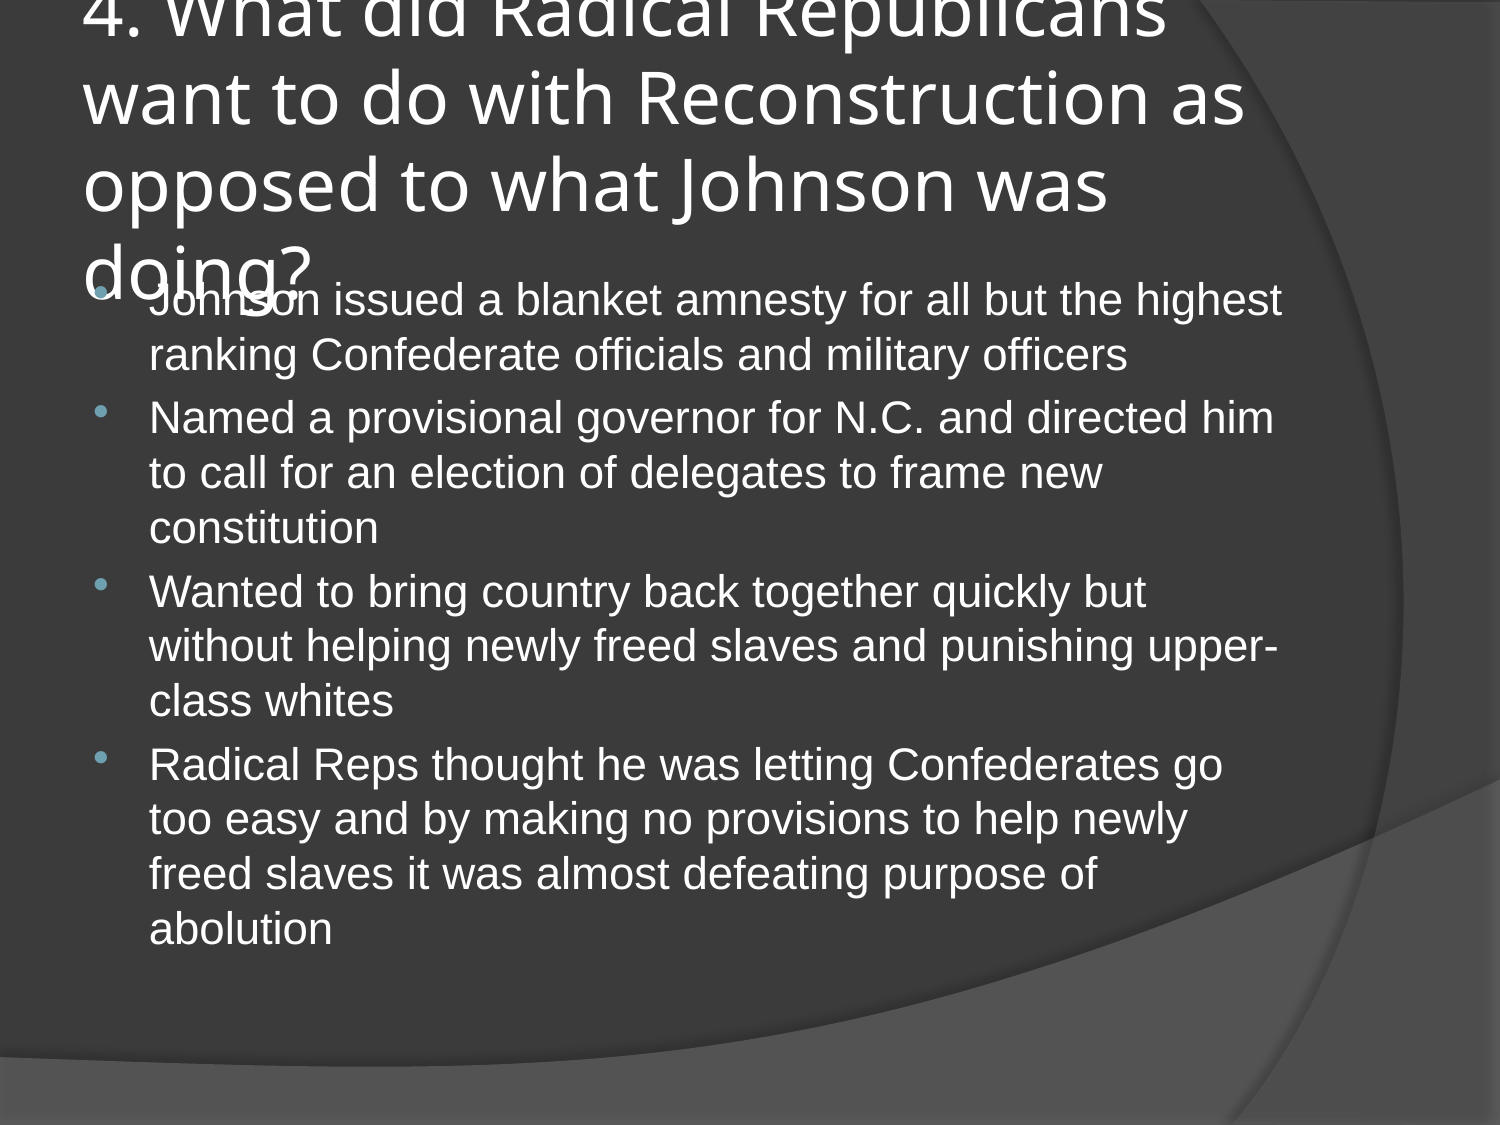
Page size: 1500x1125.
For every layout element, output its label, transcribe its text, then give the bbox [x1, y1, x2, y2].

list Johnson issued a blanket amnesty for all but the highest ranking Confederate officials and military officers Named a provisional governor for N.C. and directed him to call for an election of delegates to frame new constitution Wanted to bring country back together quickly but without helping newly freed slaves and punishing upper-class whites Radical Reps thought he was letting Confederates go too easy and by making no provisions to help newly freed slaves it was almost defeating purpose of abolution [75, 262, 1300, 1005]
title 4. What did Radical Republicans want to do with Reconstruction as opposed to what Johnson was doing? [75, 45, 1300, 233]
